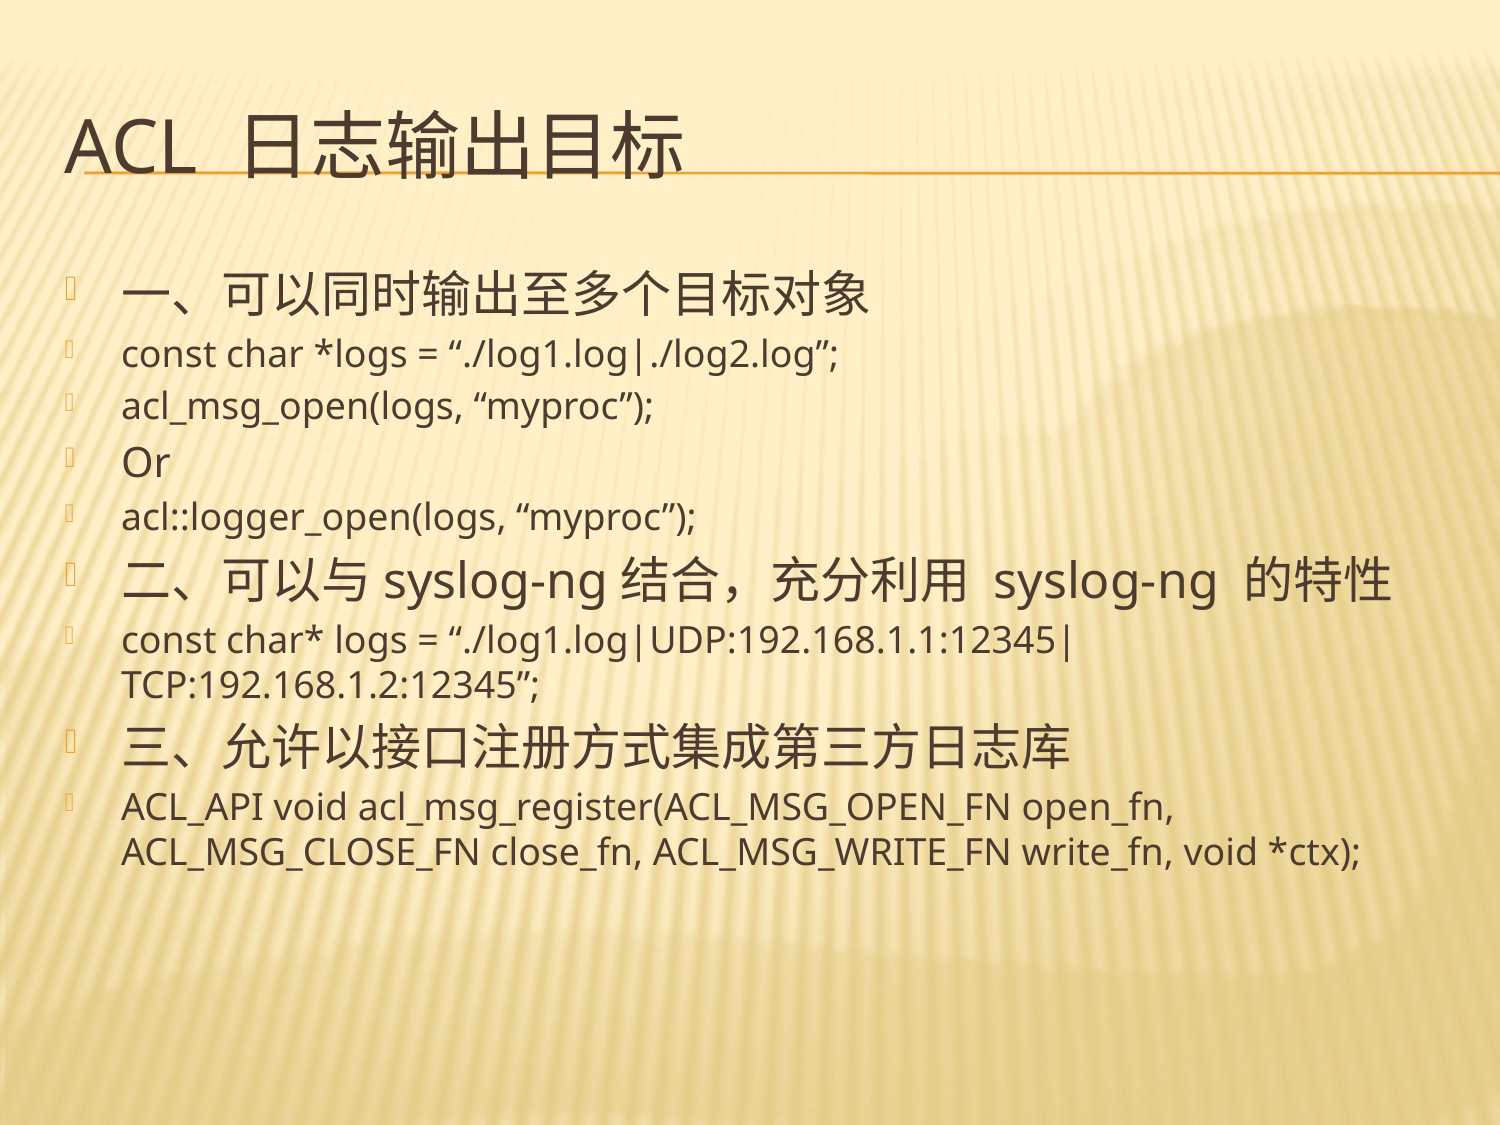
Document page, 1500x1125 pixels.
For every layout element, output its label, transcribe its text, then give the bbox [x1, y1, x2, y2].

title ACL 日志输出目标 [50, 75, 1475, 213]
list 一、可以同时输出至多个目标对象 const char *logs = “./log1.log|./log2.log”; acl_msg_open(logs, “myproc”); Or acl::logger_open(logs, “myproc”); 二、可以与syslog-ng结合，充分利用 syslog-ng 的特性 const char* logs = “./log1.log|UDP:192.168.1.1:12345|TCP:192.168.1.2:12345”; 三、允许以接口注册方式集成第三方日志库 ACL_API void acl_msg_register(ACL_MSG_OPEN_FN open_fn, ACL_MSG_CLOSE_FN close_fn, ACL_MSG_WRITE_FN write_fn, void *ctx); [50, 254, 1475, 998]
